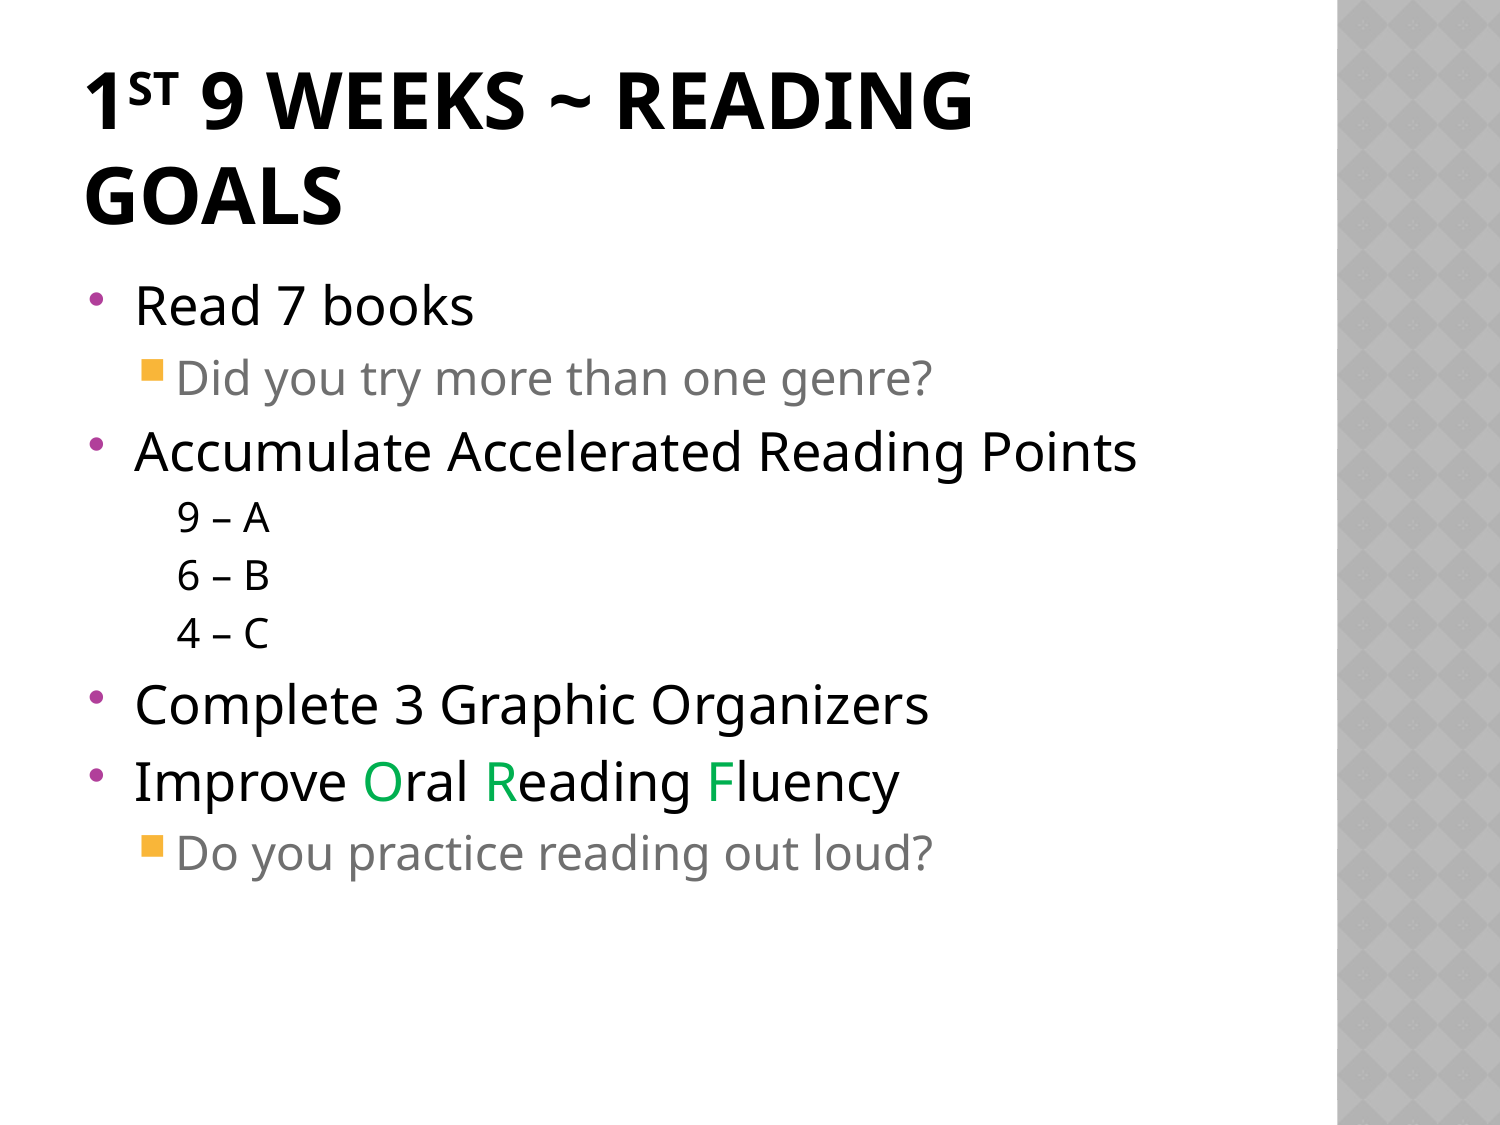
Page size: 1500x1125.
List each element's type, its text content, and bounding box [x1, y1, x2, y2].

list Read 7 books Did you try more than one genre? Accumulate Accelerated Reading Points 9 – A 6 – B 4 – C Complete 3 Graphic Organizers Improve Oral Reading Fluency Do you practice reading out loud? [75, 264, 1263, 1059]
title 1st 9 Weeks ~ Reading Goals [75, 52, 1263, 240]
